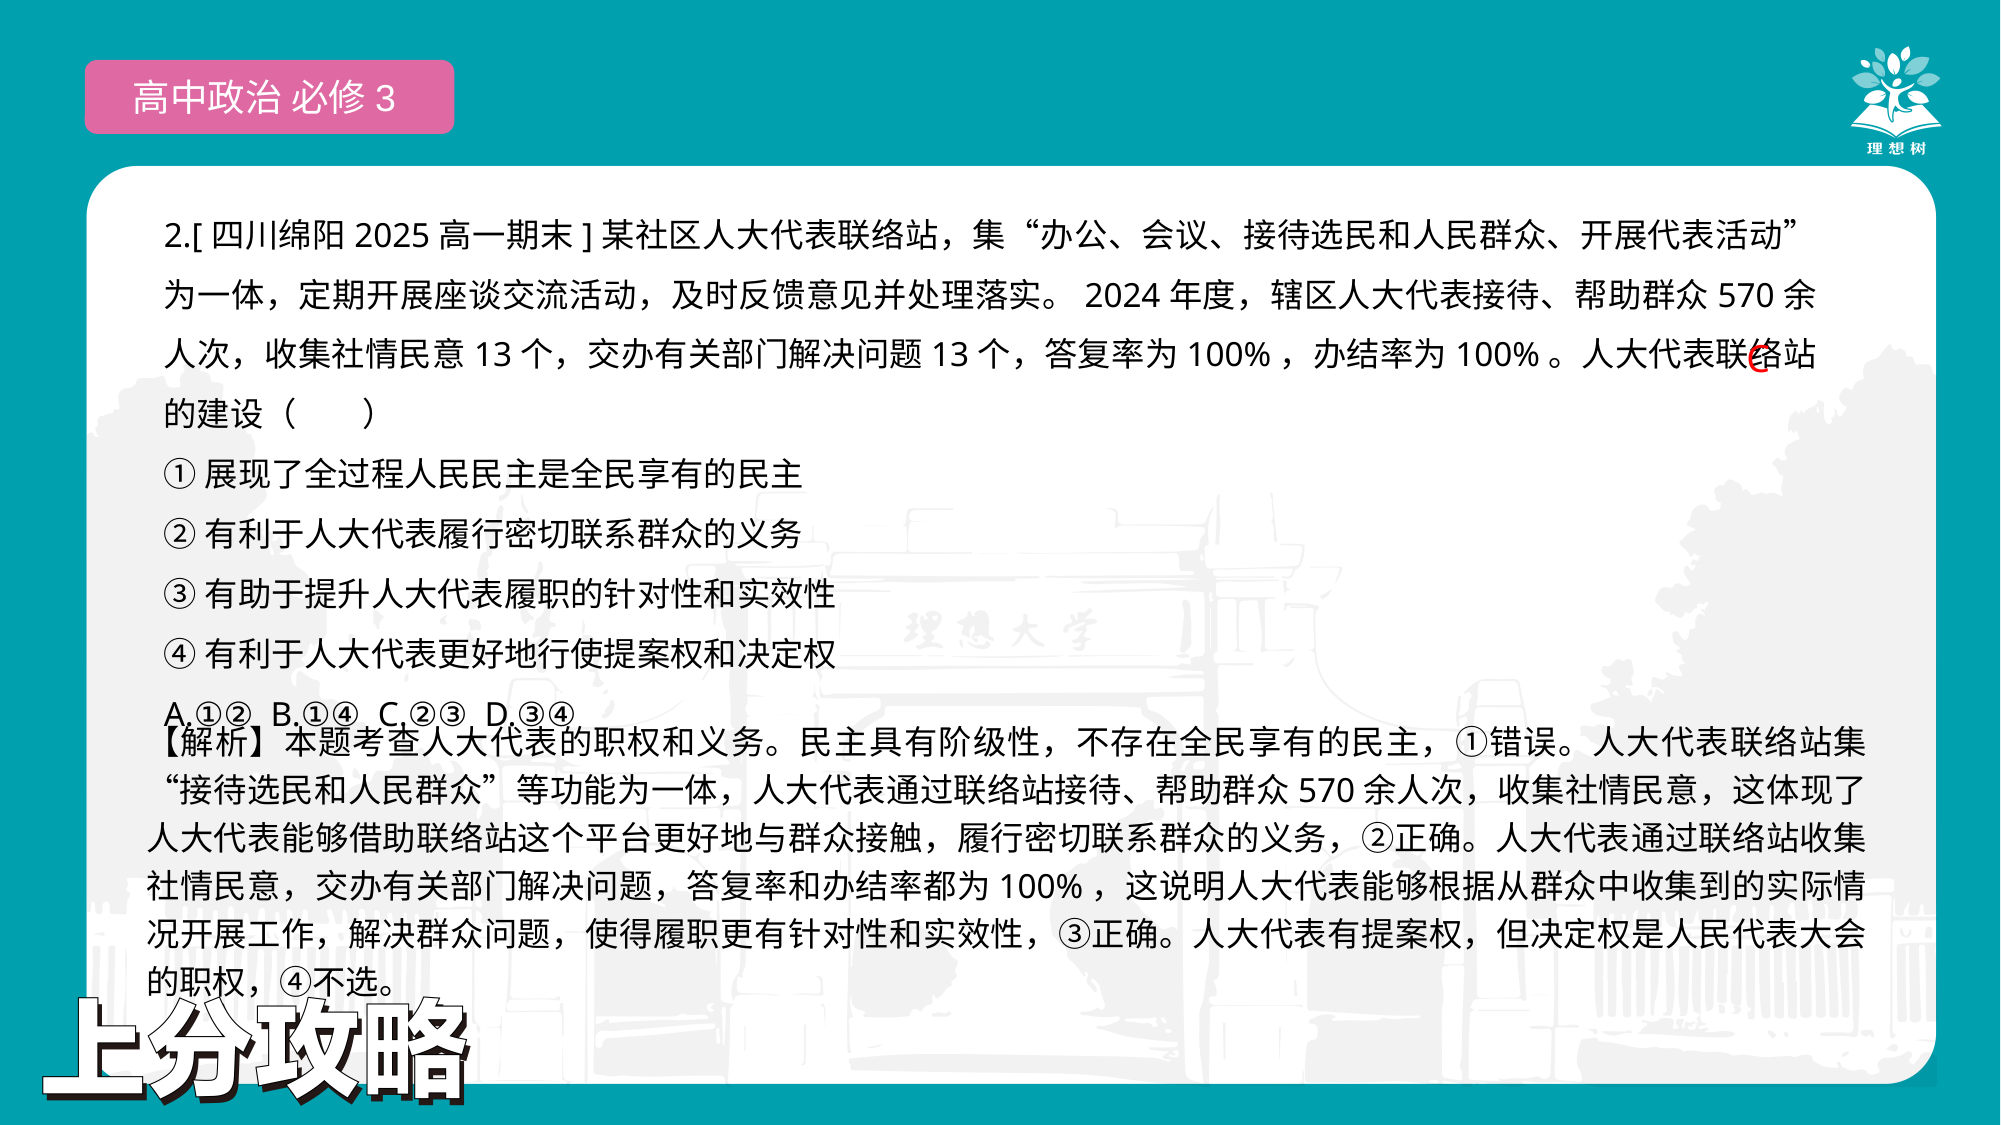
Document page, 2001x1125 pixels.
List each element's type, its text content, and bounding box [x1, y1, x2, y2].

text_box C [1731, 304, 1842, 387]
text_box 2.[四川绵阳2025高一期末]某社区人大代表联络站，集“办公、会议、接待选民和人民群众、开展代表活动”为一体，定期开展座谈交流活动，及时反馈意见并处理落实。2024年度，辖区人大代表接待、帮助群众570余人次，收集社情民意13个，交办有关部门解决问题13个，答复率为100%，办结率为100%。人大代表联络站的建设（ ） ①展现了全过程人民民主是全民享有的民主 ②有利于人大代表履行密切联系群众的义务 ③有助于提升人大代表履职的针对性和实效性 ④有利于人大代表更好地行使提案权和决定权 A.①② B.①④ C.②③ D.③④ [149, 186, 1832, 706]
text_box 【解析】本题考查人大代表的职权和义务。民主具有阶级性，不存在全民享有的民主，①错误。人大代表联络站集“接待选民和人民群众”等功能为一体，人大代表通过联络站接待、帮助群众570余人次，收集社情民意，这体现了人大代表能够借助联络站这个平台更好地与群众接触，履行密切联系群众的义务，②正确。人大代表通过联络站收集社情民意，交办有关部门解决问题，答复率和办结率都为100%，这说明人大代表能够根据从群众中收集到的实际情况开展工作，解决群众问题，使得履职更有针对性和实效性，③正确。人大代表有提案权，但决定权是人民代表大会的职权，④不选。 [131, 706, 1882, 1009]
text_box 高中政治 必修3 [83, 58, 456, 135]
picture [0, 0, 2001, 1125]
